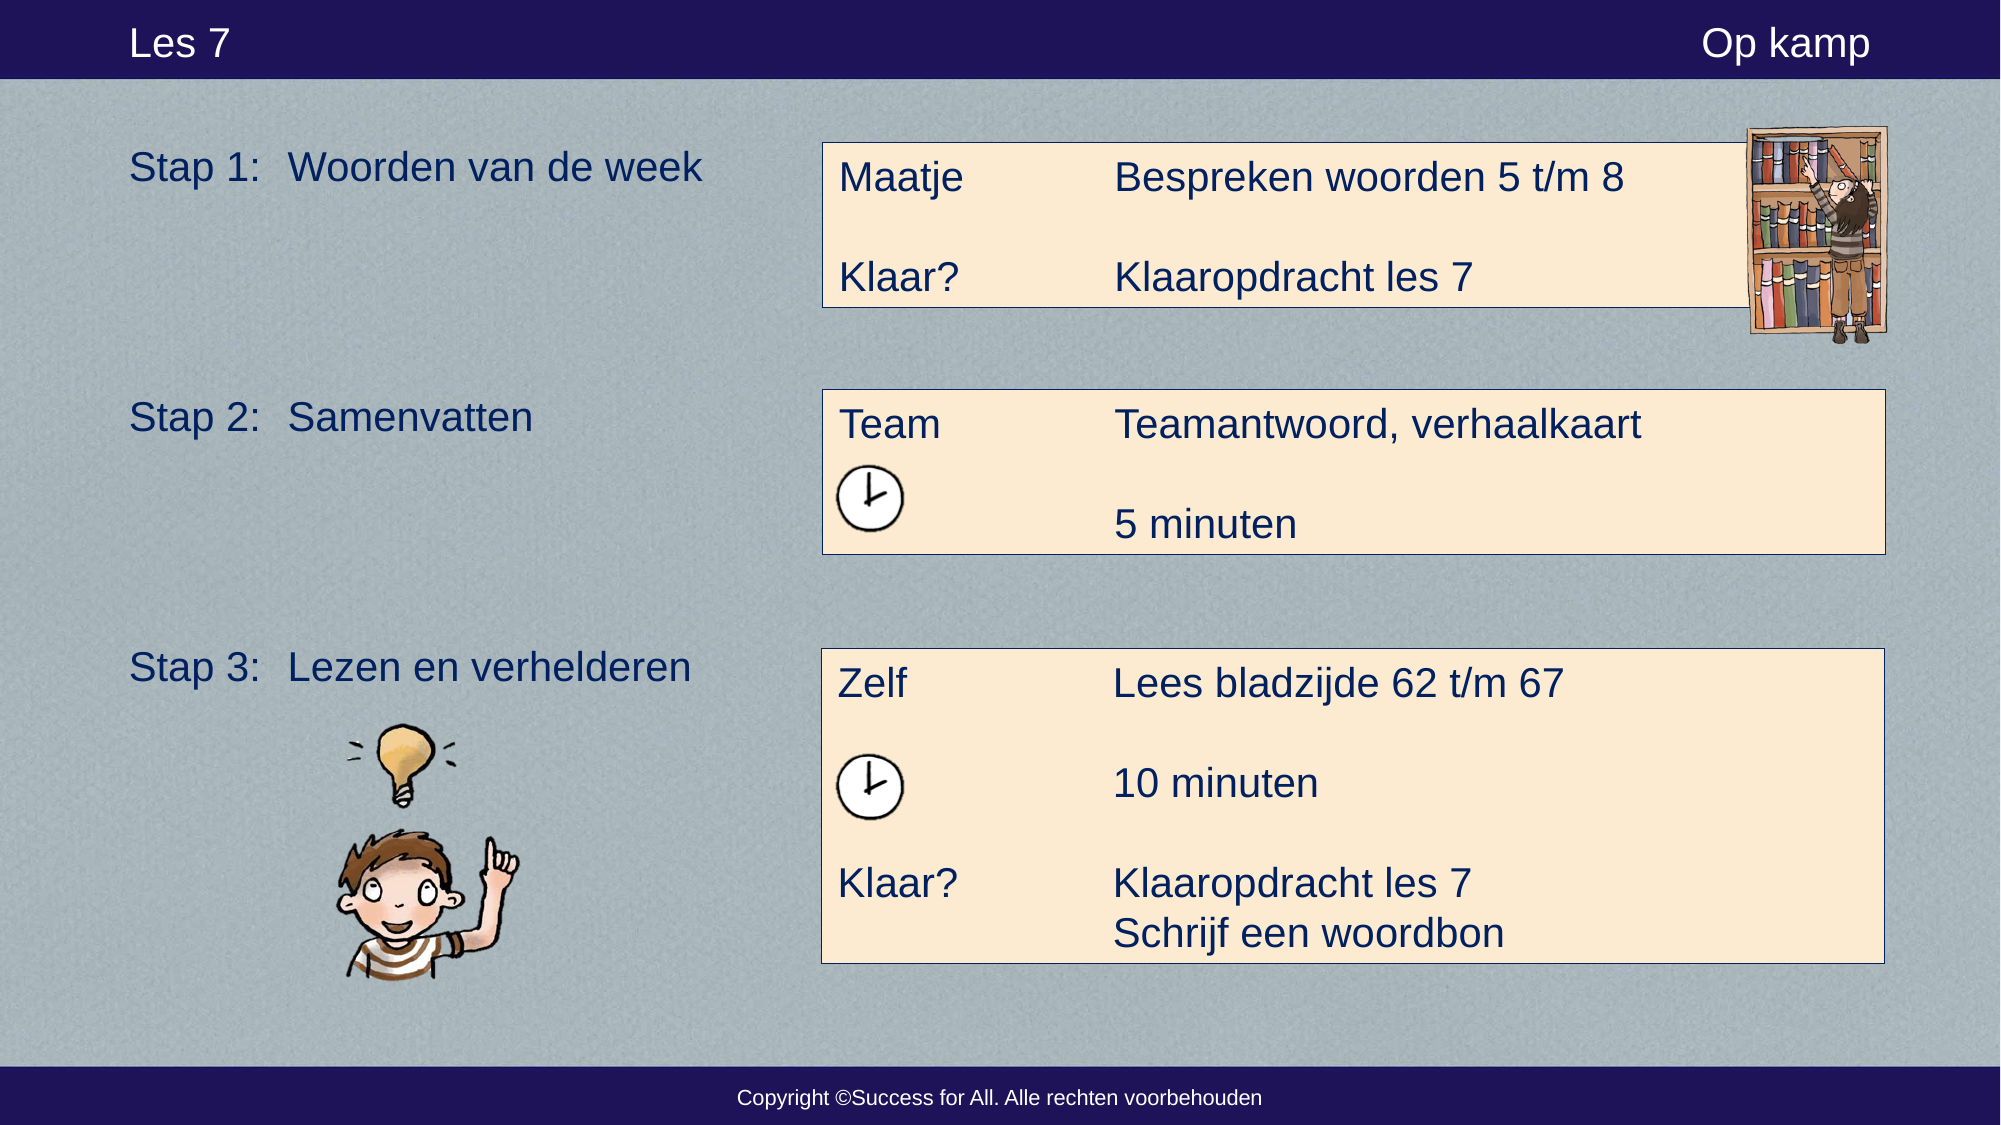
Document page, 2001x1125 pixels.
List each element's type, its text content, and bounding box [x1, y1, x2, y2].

text_box Zelf Lees bladzijde 62 t/m 67 10 minuten Klaar? Klaaropdracht les 7 Schrijf een woordbon [821, 648, 1885, 964]
text_box Les 7 [114, 8, 354, 73]
text_box Maatje Bespreken woorden 5 t/m 8 Klaar? Klaaropdracht les 7 [822, 142, 1731, 308]
text_box Stap 1: Woorden van de week Stap 2: Samenvatten Stap 3: Lezen en verhelderen [114, 132, 907, 748]
picture [0, 0, 2001, 1125]
text_box Team Teamantwoord, verhaalkaart 5 minuten [822, 389, 1886, 555]
text_box Copyright ©Success for All. Alle rechten voorbehouden [0, 1076, 2000, 1125]
text_box Op kamp [999, 8, 1886, 73]
